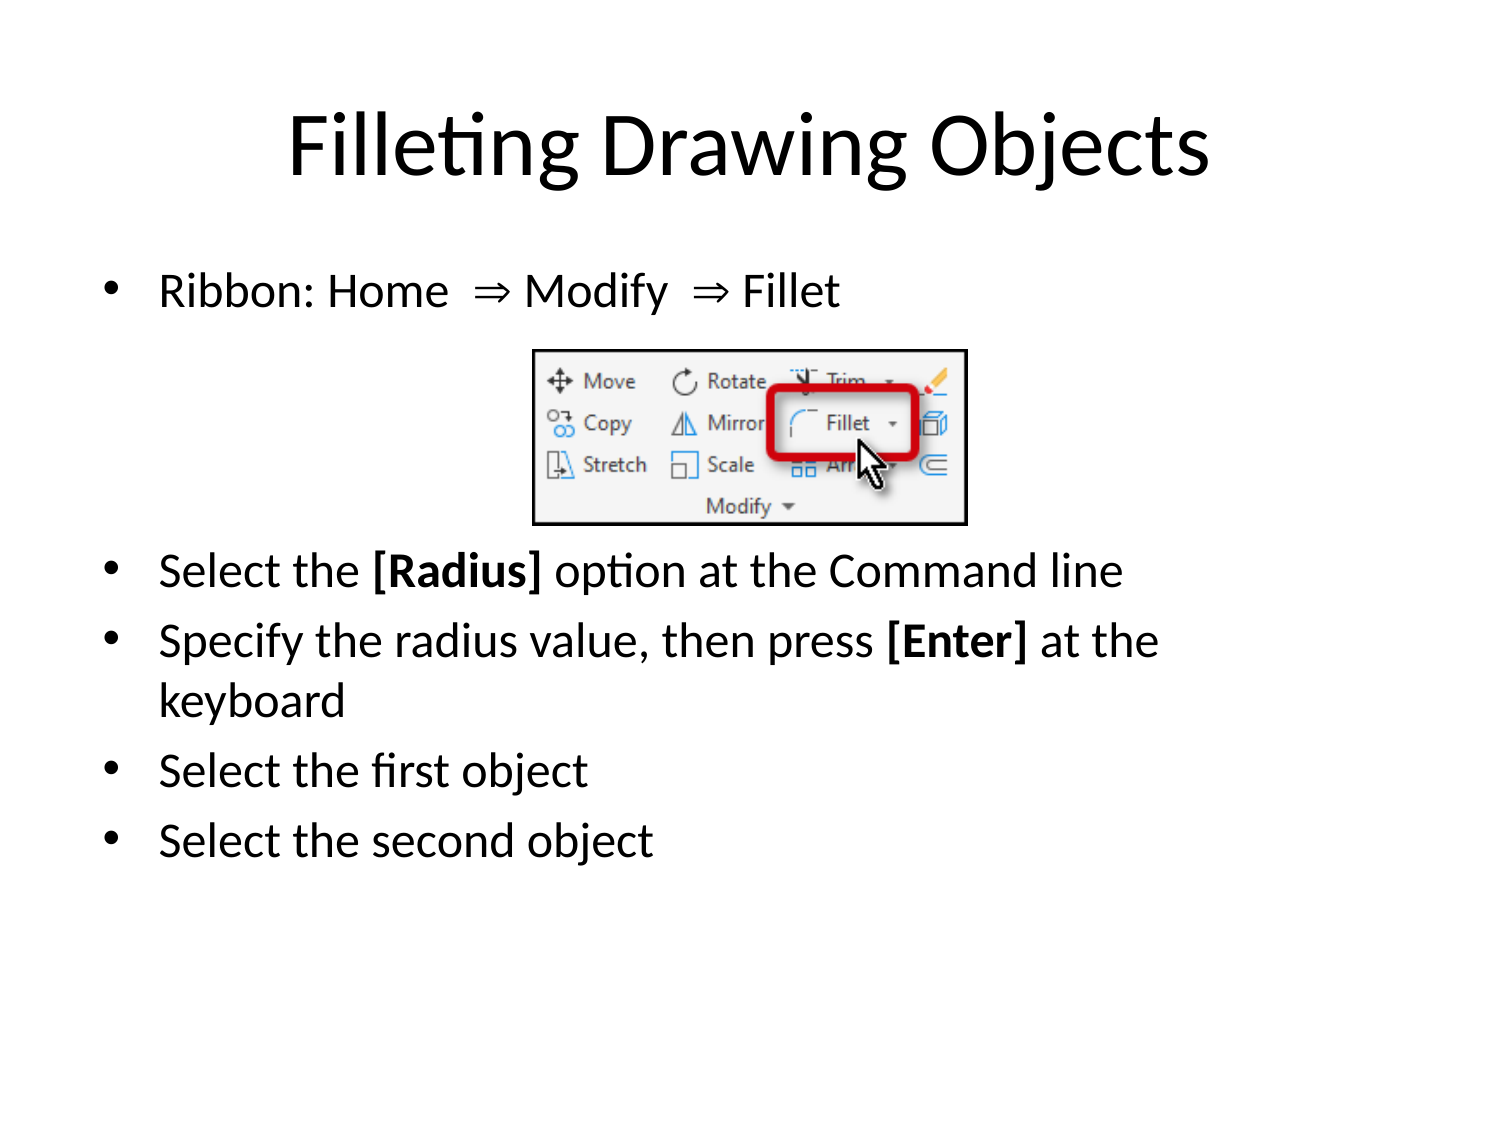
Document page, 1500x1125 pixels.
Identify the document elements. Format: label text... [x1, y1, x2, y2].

title Filleting Drawing Objects [75, 45, 1425, 233]
list Ribbon: Home  Modify  Fillet Select the [Radius] option at the Command line Specify the radius value, then press [Enter] at the keyboard Select the first object Select the second object [87, 249, 1313, 1000]
picture [532, 349, 968, 526]
